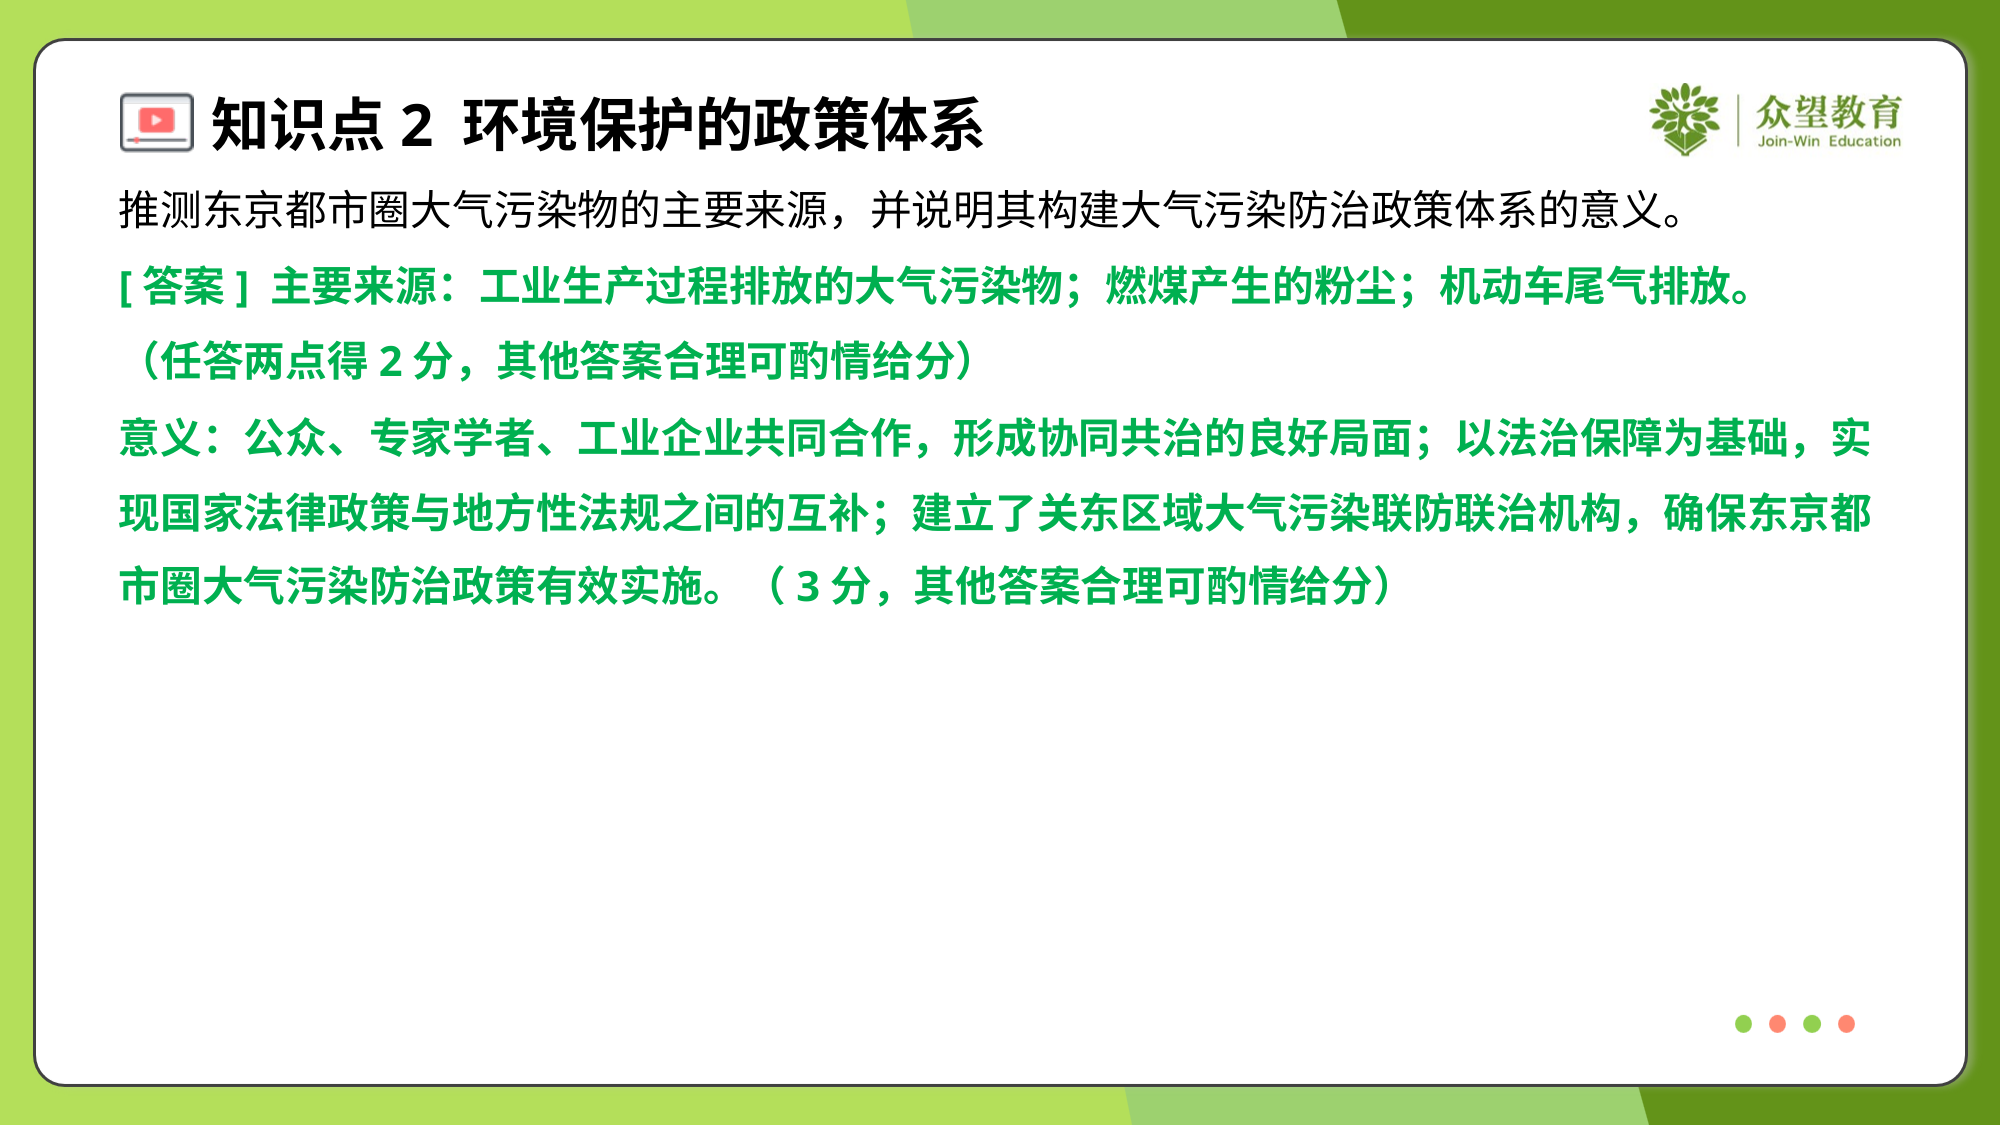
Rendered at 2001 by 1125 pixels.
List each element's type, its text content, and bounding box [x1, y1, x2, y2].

picture [0, 0, 2000, 1125]
text_box 推测东京都市圈大气污染物的主要来源，并说明其构建大气污染防治政策体系的意义。 [118, 158, 1883, 226]
text_box [答案] 主要来源：工业生产过程排放的大气污染物；燃煤产生的粉尘；机动车尾气排放。 （任答两点得2分，其他答案合理可酌情给分） 意义：公众、专家学者、工业企业共同合作，形成协同共治的良好局面；以法治保障为基础，实 现国家法律政策与地方性法规之间的互补；建立了关东区域大气污染联防联治机构，确保东京都 市圈大气污染防治政策有效实施。（3分，其他答案合理可酌情给分） [118, 234, 1883, 603]
